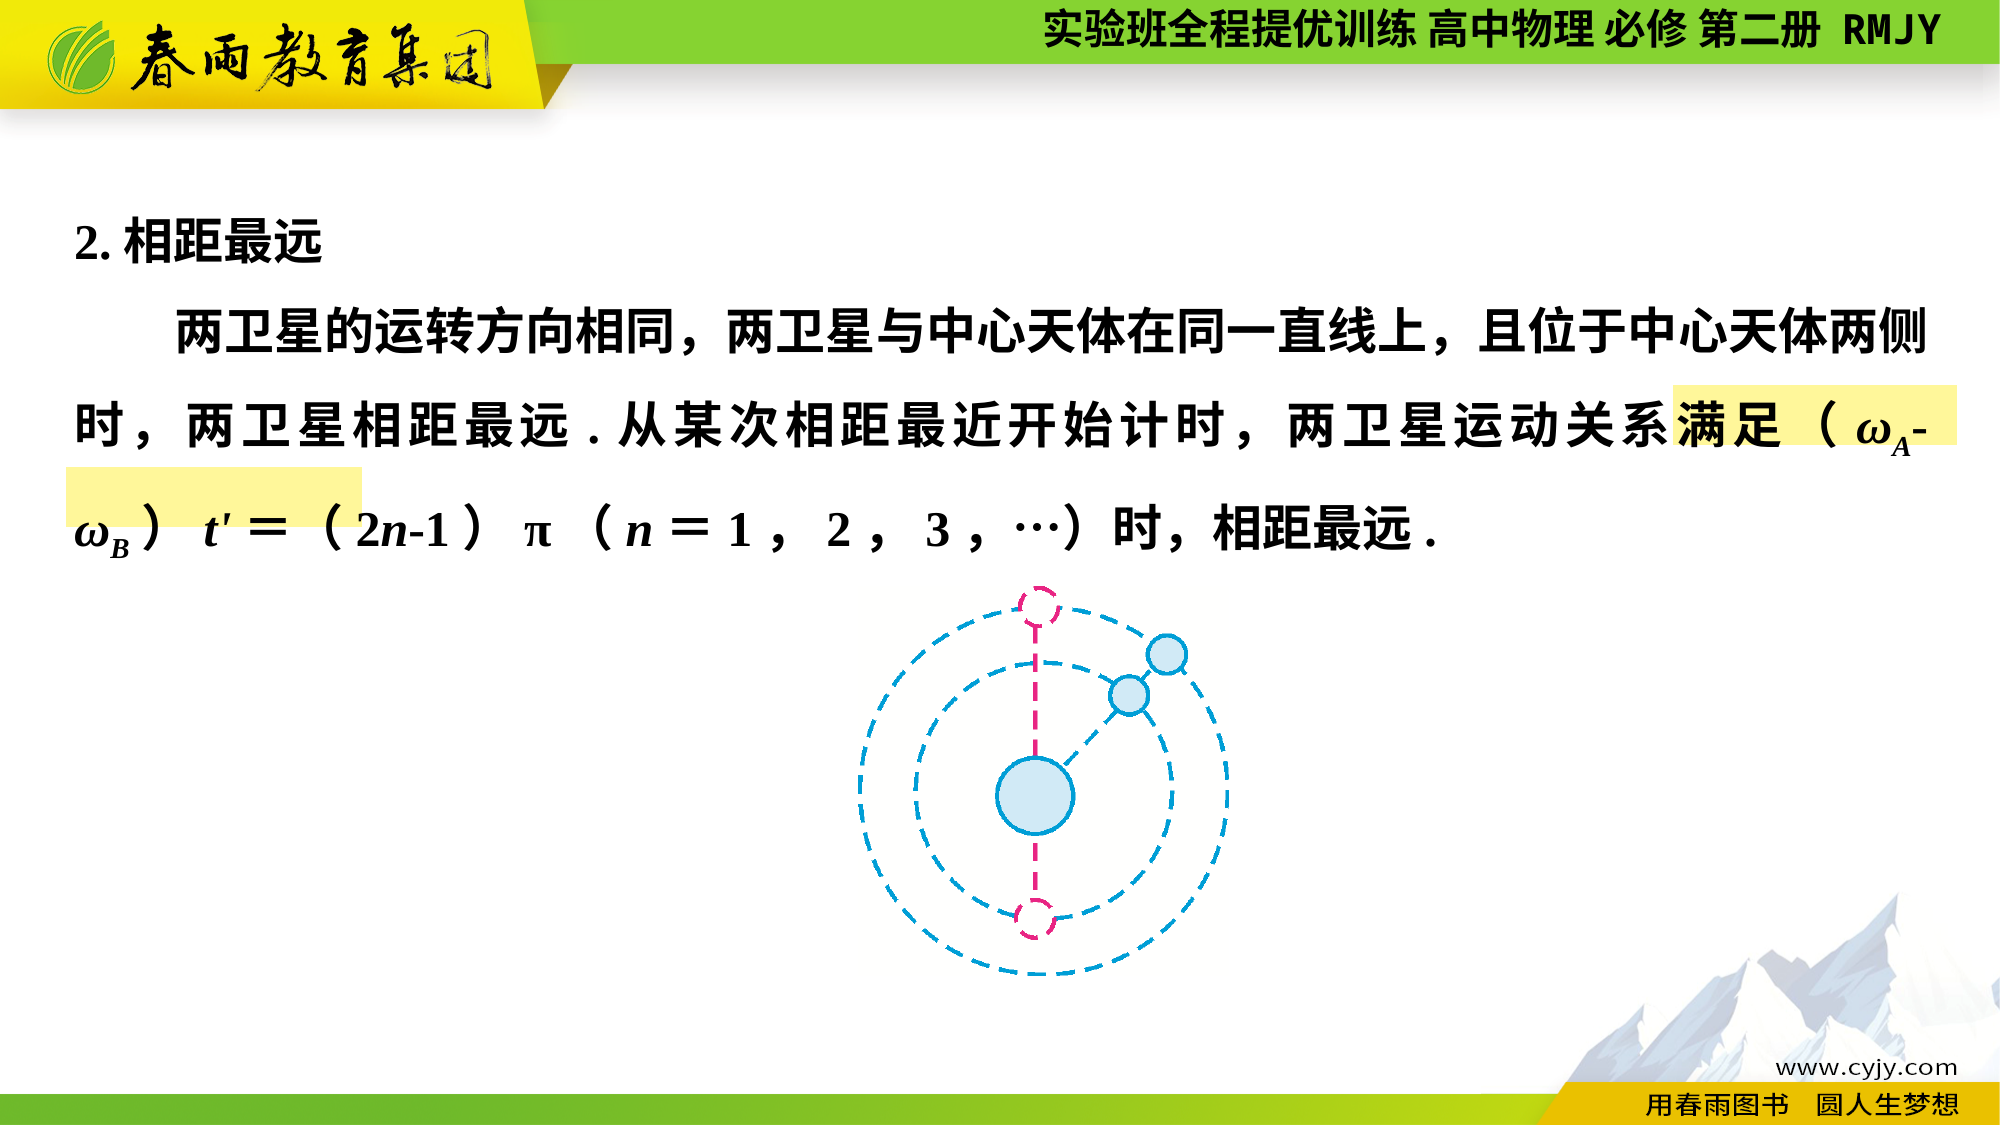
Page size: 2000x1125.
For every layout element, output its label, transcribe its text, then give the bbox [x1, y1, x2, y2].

list 2.相距最远 两卫星的运转方向相同，两卫星与中心天体在同一直线上，且位于中心天体两侧时，两卫星相距最远.从某次相距最近开始计时，两卫星运动关系满足（ωA-ωB）t'＝（2n-1）π（n＝1，2，3，…）时，相距最远. [59, 172, 1944, 551]
picture [0, 0, 2000, 1125]
